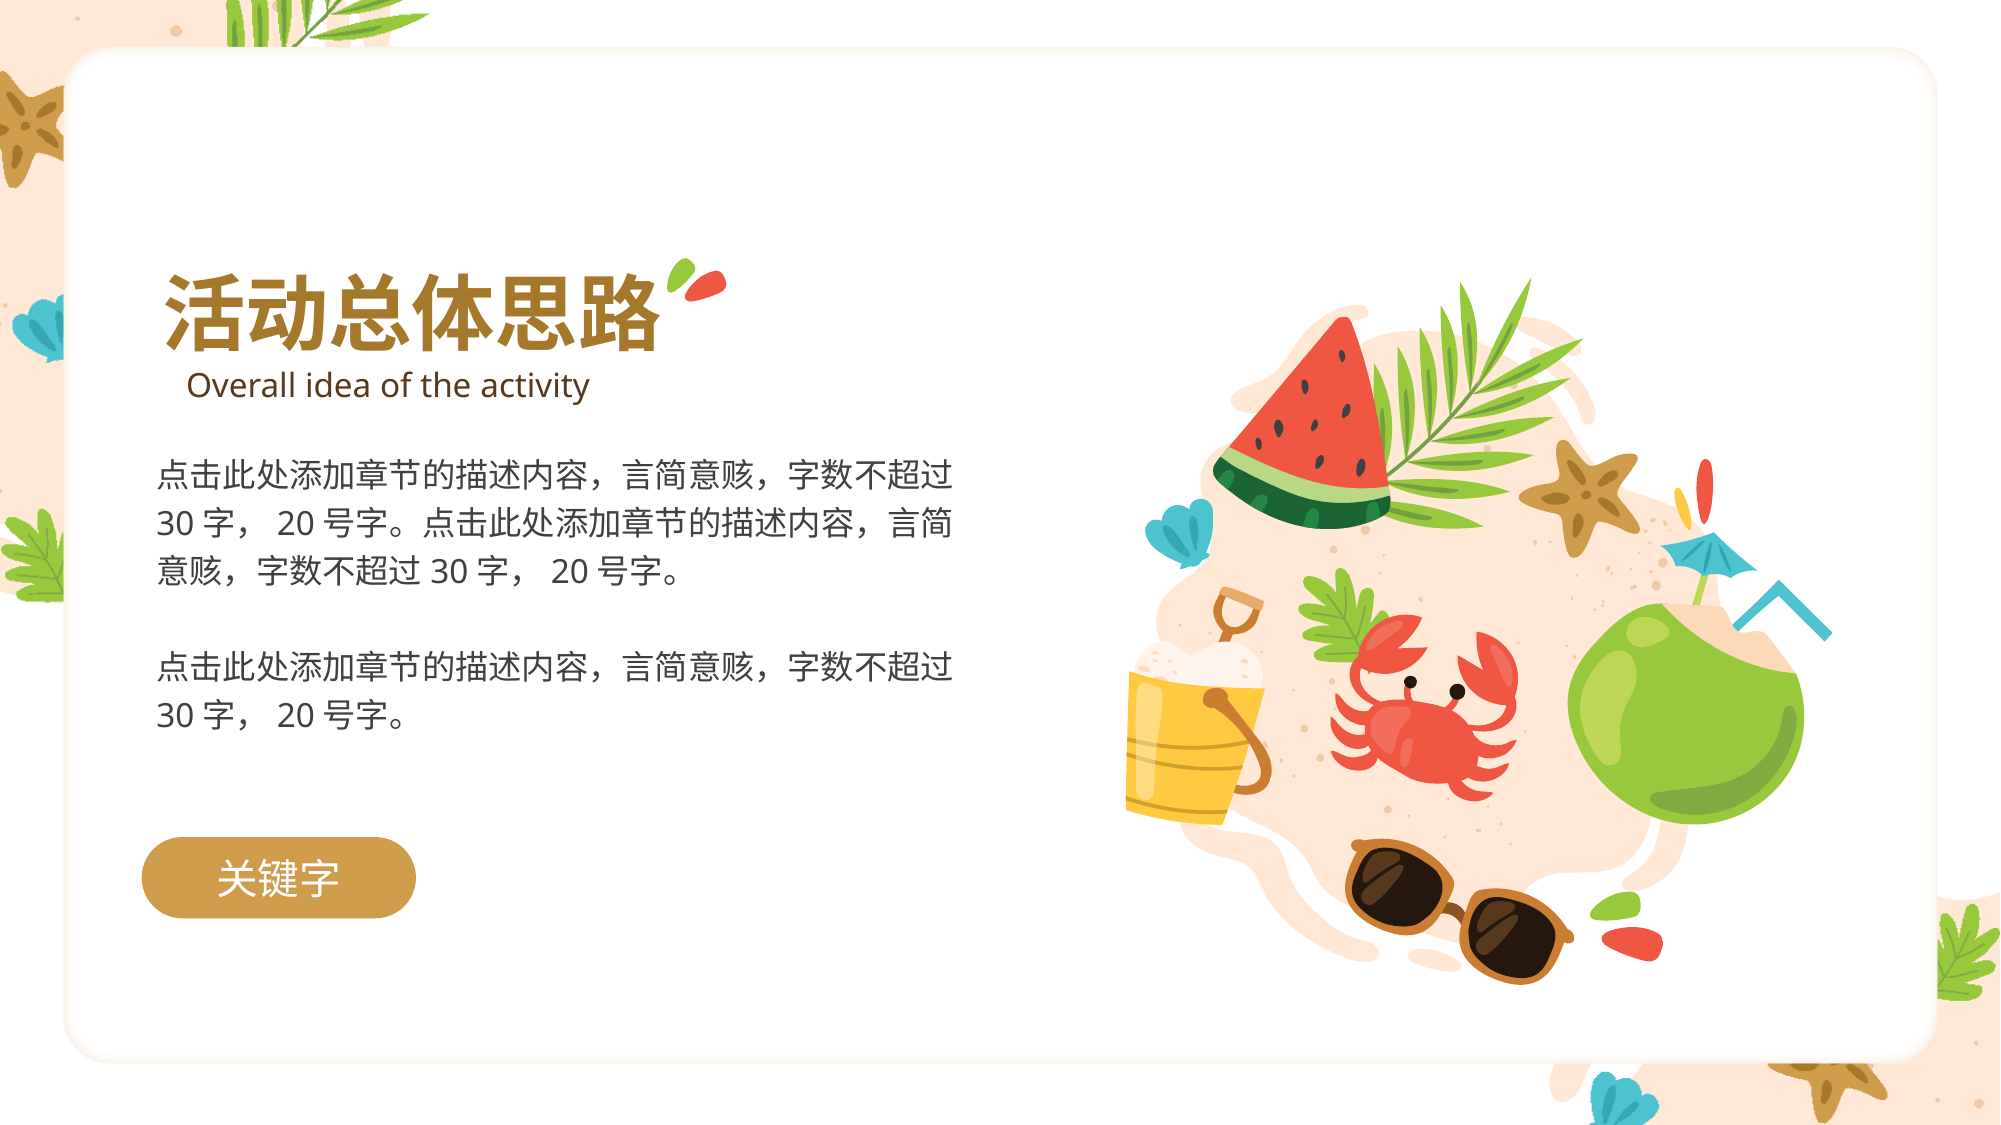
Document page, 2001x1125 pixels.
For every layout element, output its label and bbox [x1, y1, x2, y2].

picture [0, 0, 2000, 1125]
text_box [1122, 276, 1827, 977]
text_box [141, 439, 1000, 919]
text_box [4, 253, 809, 413]
